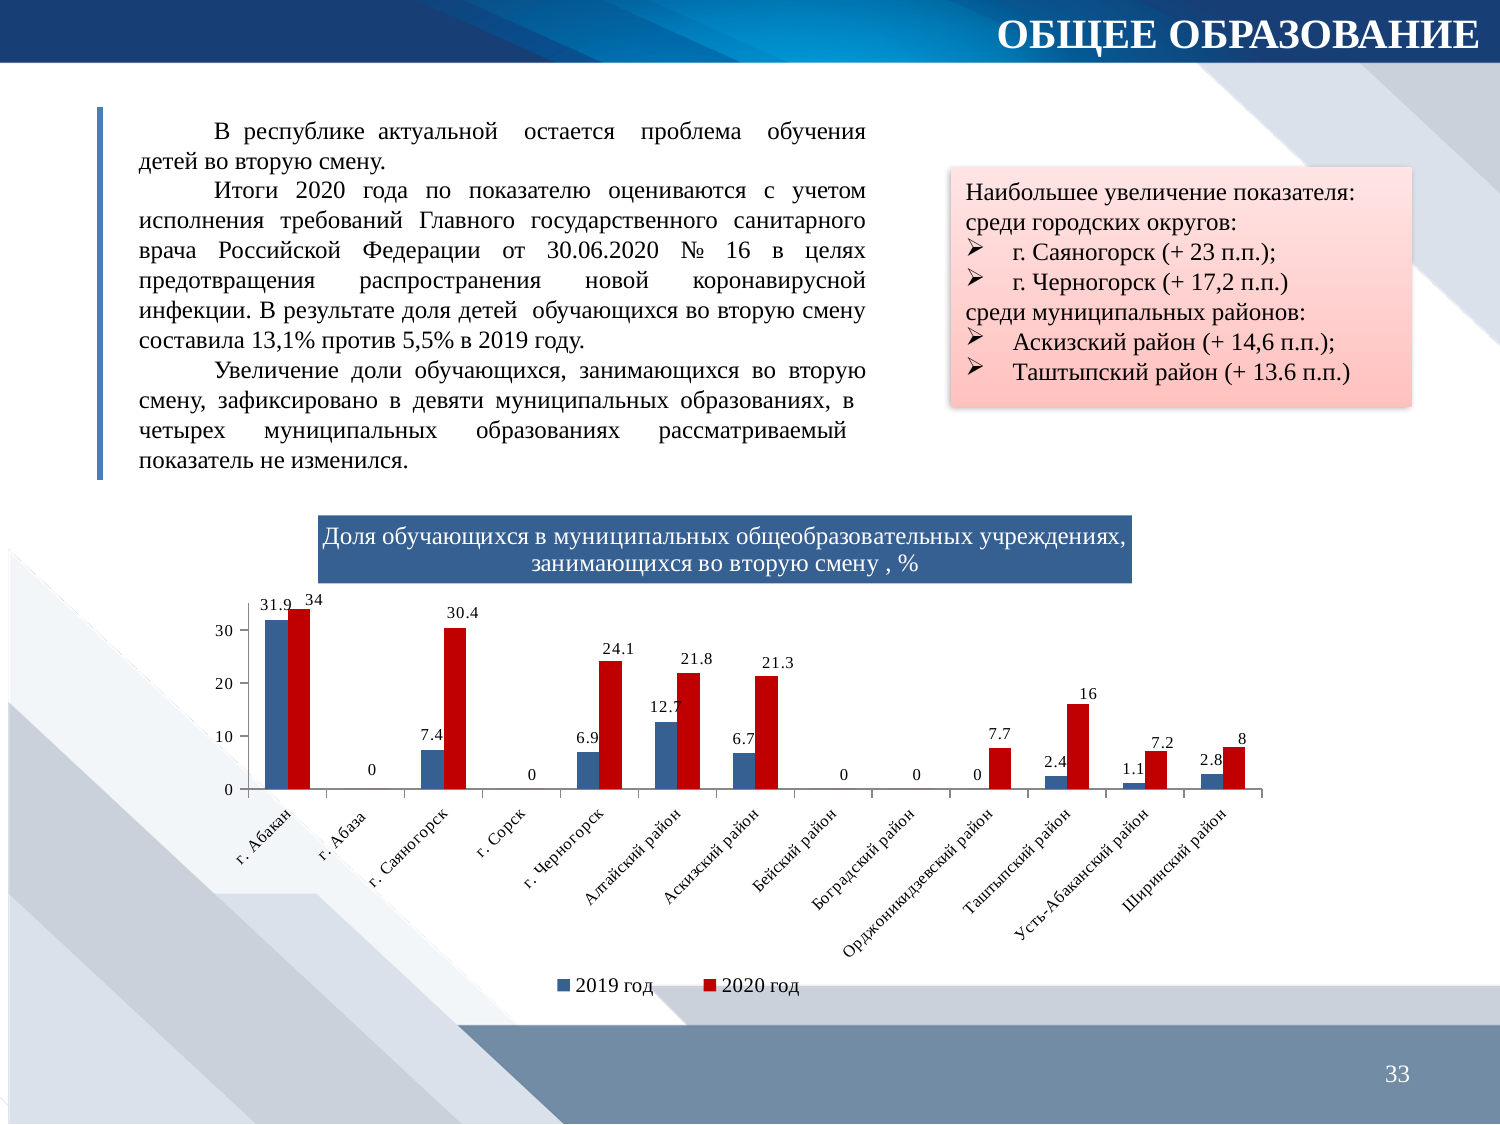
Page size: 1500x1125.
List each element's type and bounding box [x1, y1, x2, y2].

picture [0, 0, 1500, 1124]
chart [159, 514, 1341, 1024]
